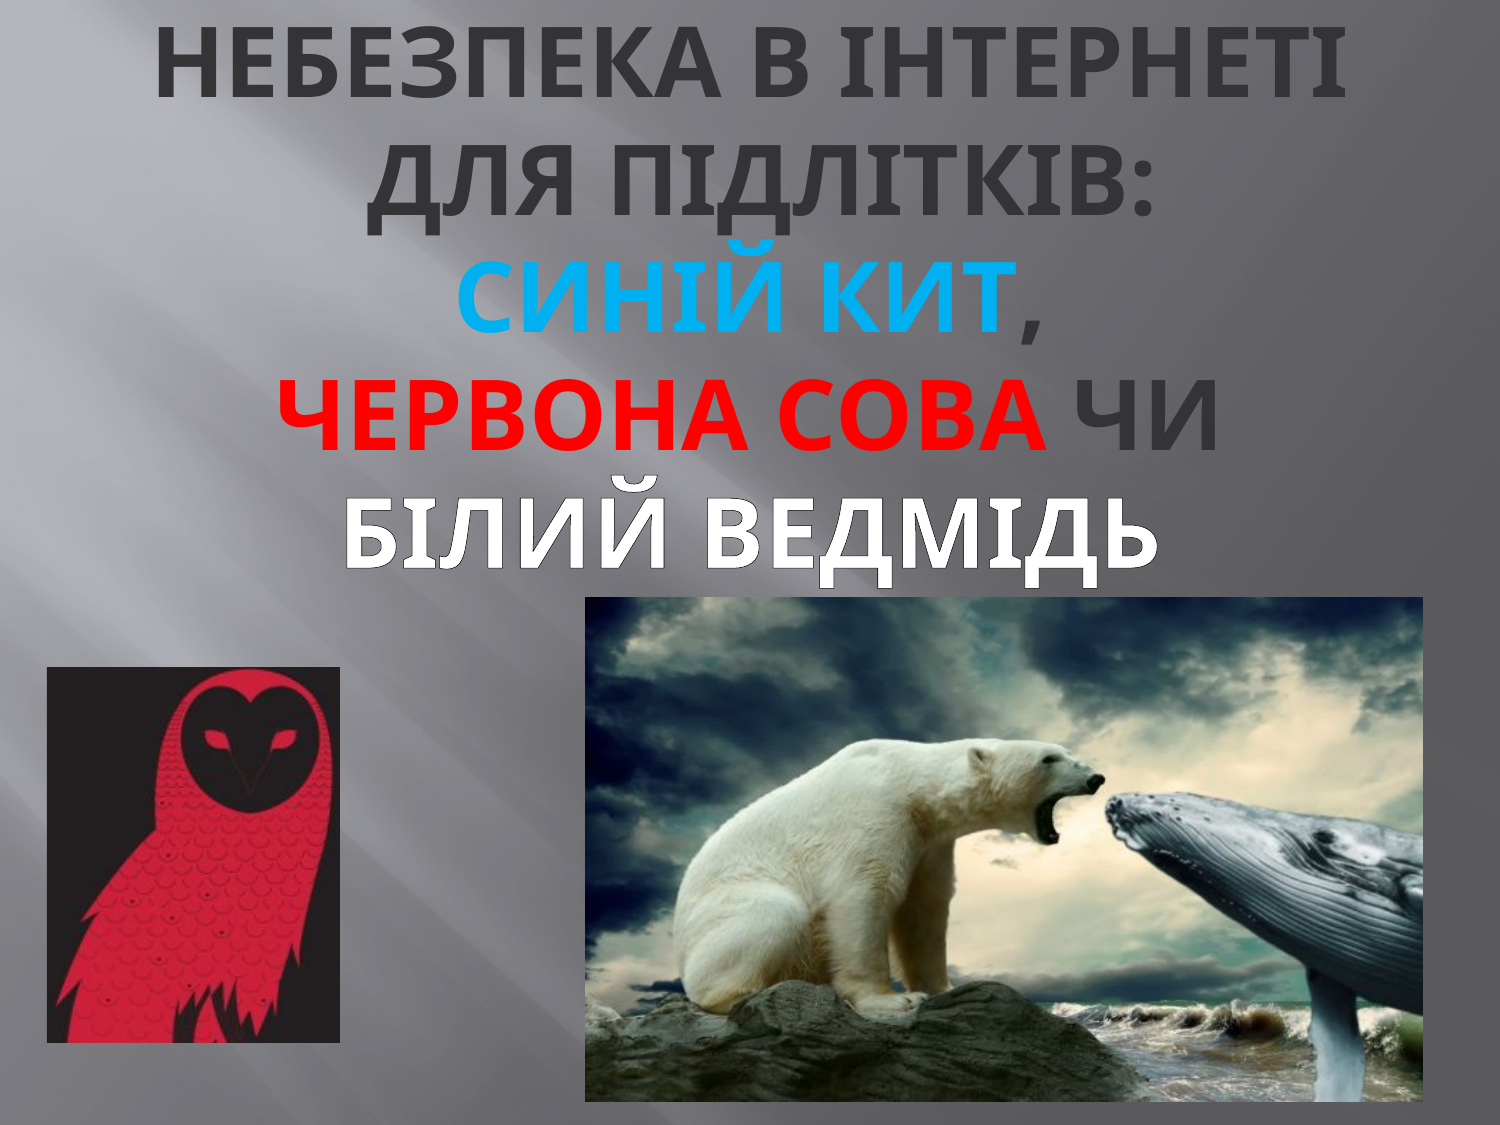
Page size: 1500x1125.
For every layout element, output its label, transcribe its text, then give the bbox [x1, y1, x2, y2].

title Небезпека в інтернеті для підлітків: синій кит, червона сова чи білий ведмідь [112, 0, 1388, 588]
picture [46, 667, 341, 1044]
picture [585, 597, 1424, 1102]
